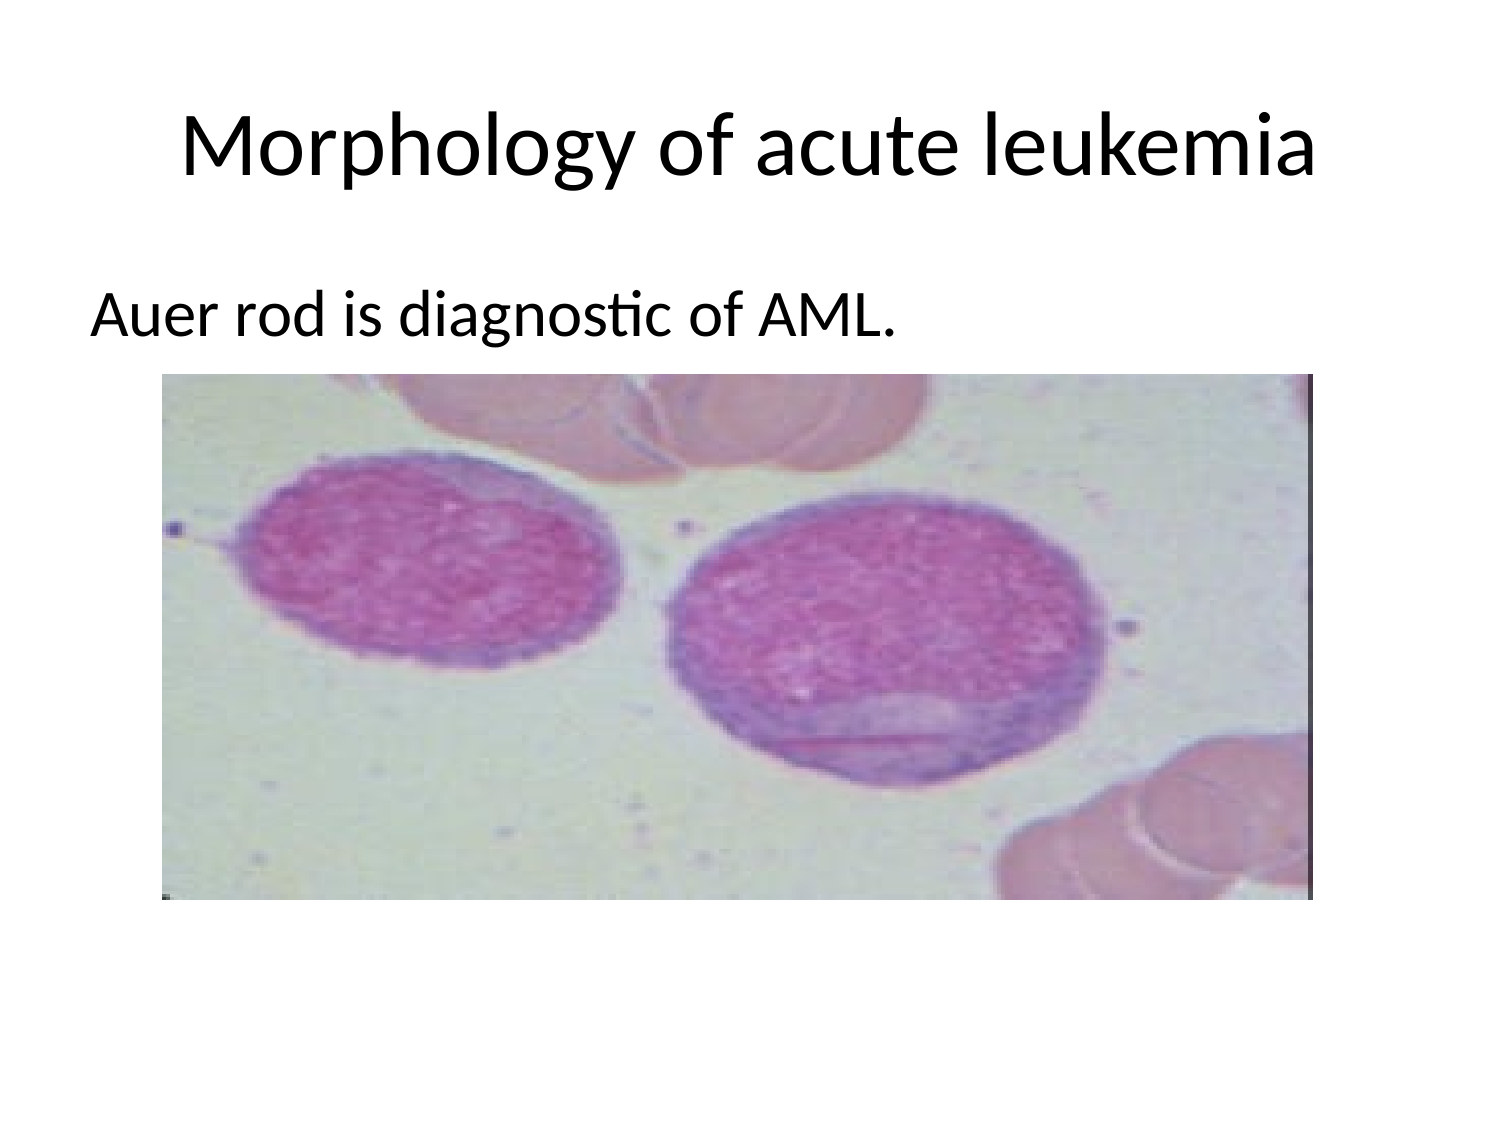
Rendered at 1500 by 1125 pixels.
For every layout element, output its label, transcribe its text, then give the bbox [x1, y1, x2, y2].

title Morphology of acute leukemia [75, 45, 1425, 233]
picture [162, 374, 1313, 901]
list Auer rod is diagnostic of AML. [75, 262, 1425, 1005]
